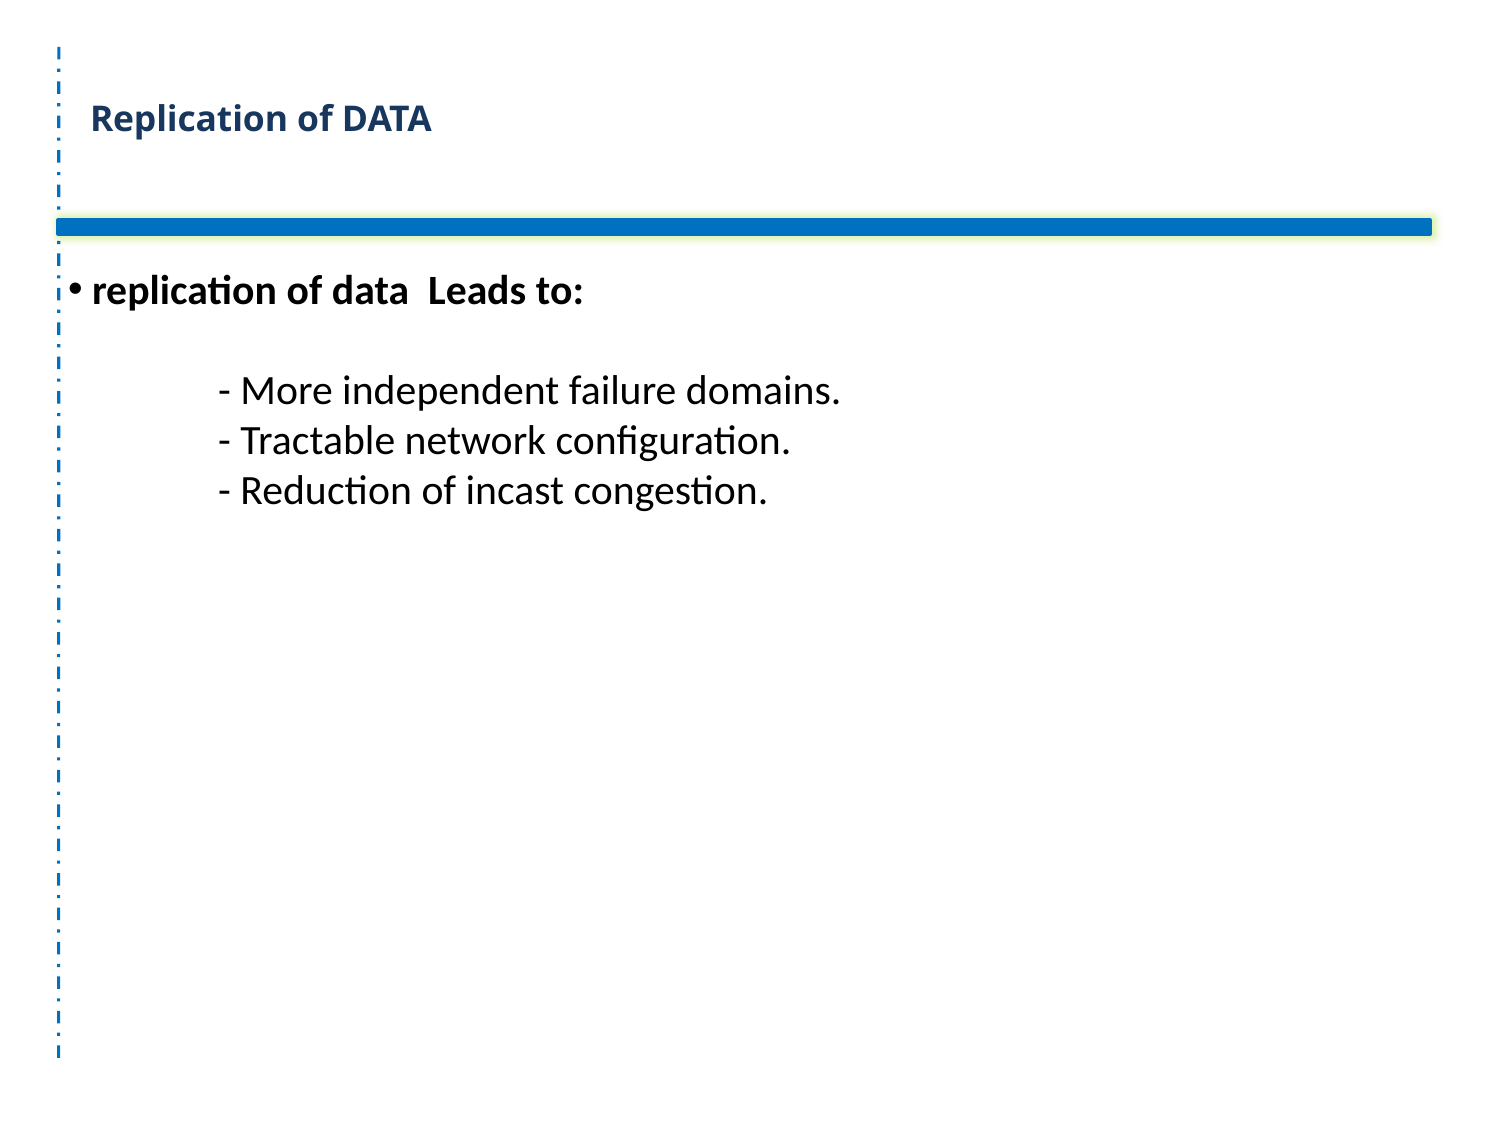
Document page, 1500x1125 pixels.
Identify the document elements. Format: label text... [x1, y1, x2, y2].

title Replication of DATA [75, 45, 1425, 211]
text_box [56, 218, 1432, 236]
text_box replication of data Leads to: - More independent failure domains. - Tractable network configuration. - Reduction of incast congestion. [53, 255, 1403, 1024]
